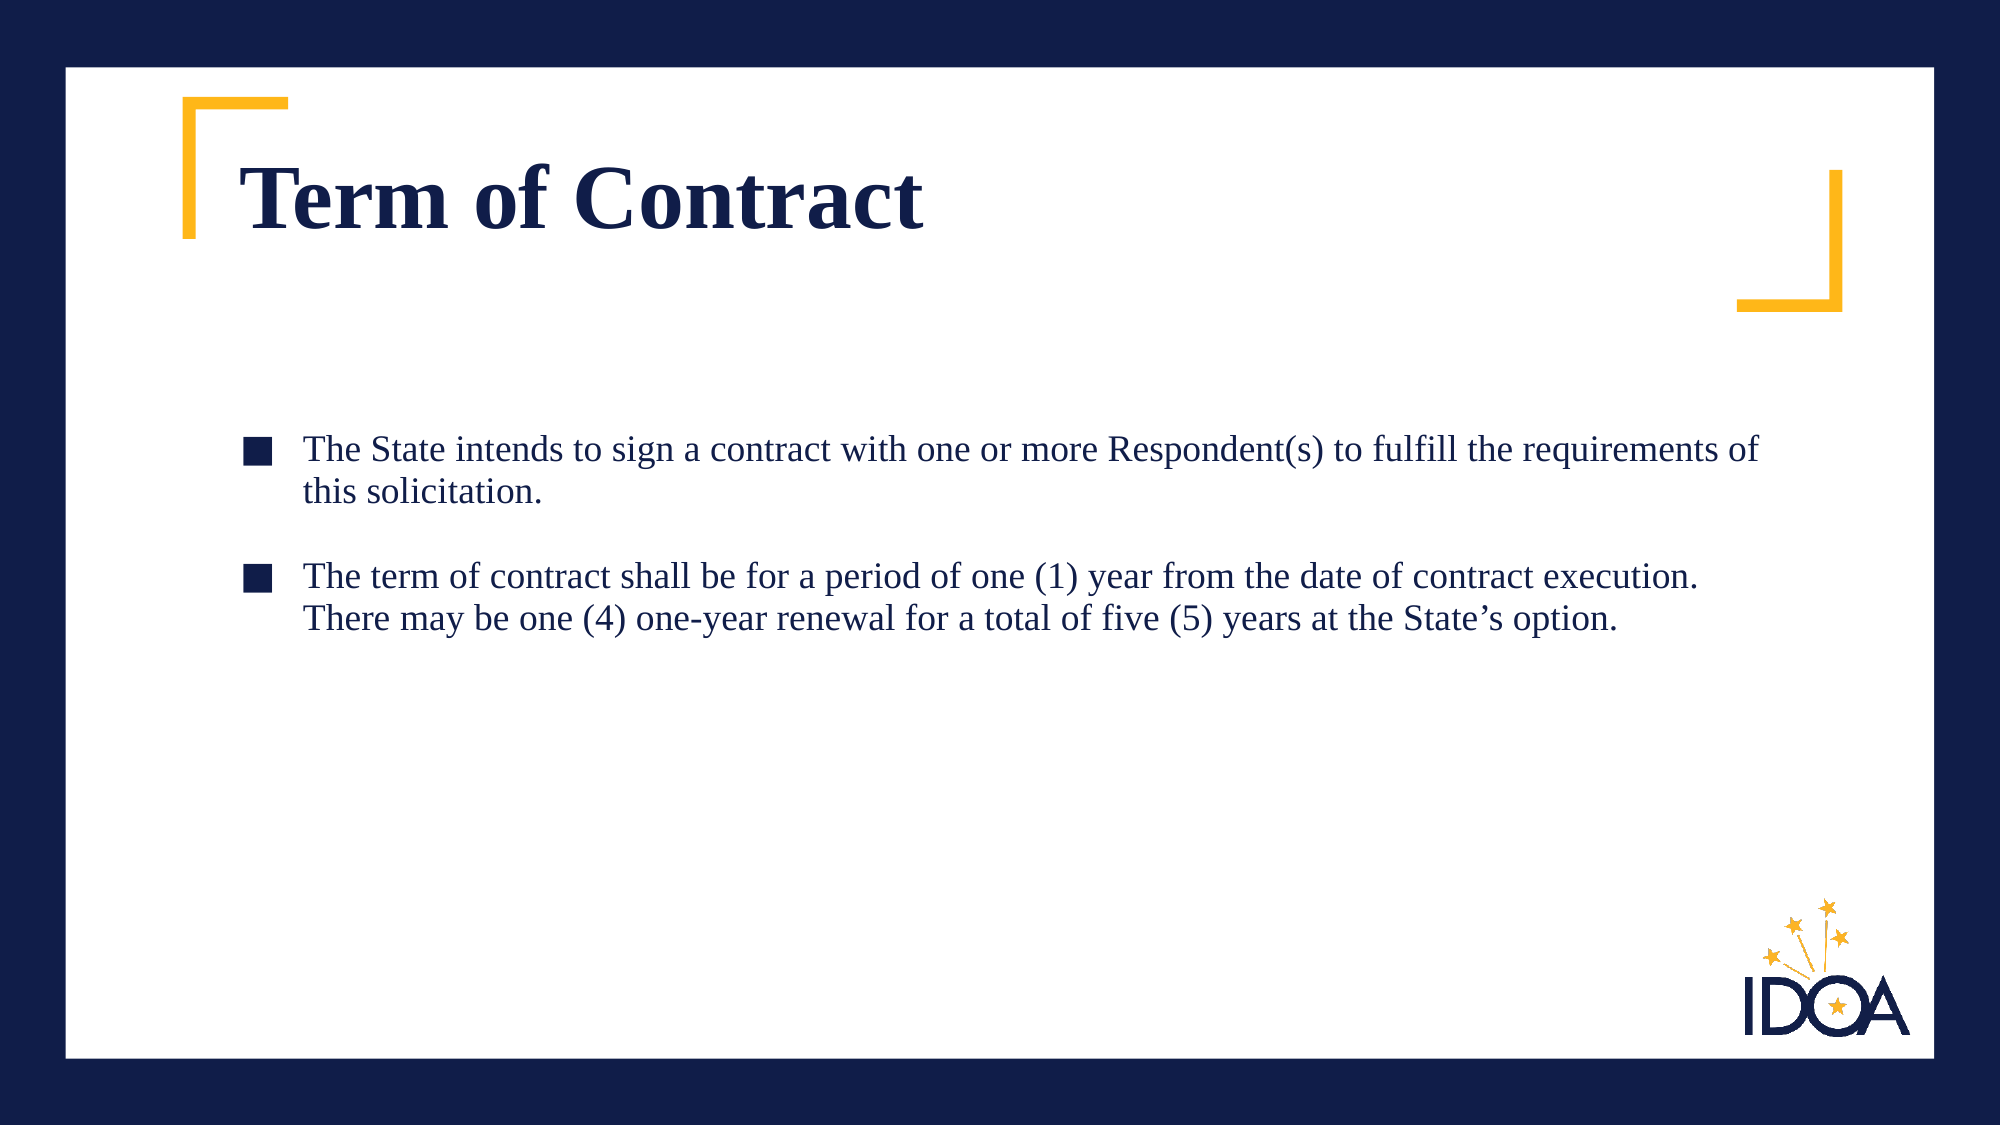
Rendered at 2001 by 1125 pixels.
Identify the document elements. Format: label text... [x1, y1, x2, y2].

list The State intends to sign a contract with one or more Respondent(s) to fulfill the requirements of this solicitation. The term of contract shall be for a period of one (1) year from the date of contract execution. There may be one (4) one-year renewal for a total of five (5) years at the State’s option. [225, 375, 1800, 851]
title Term of Contract [225, 142, 1800, 279]
picture [1702, 857, 1959, 1114]
